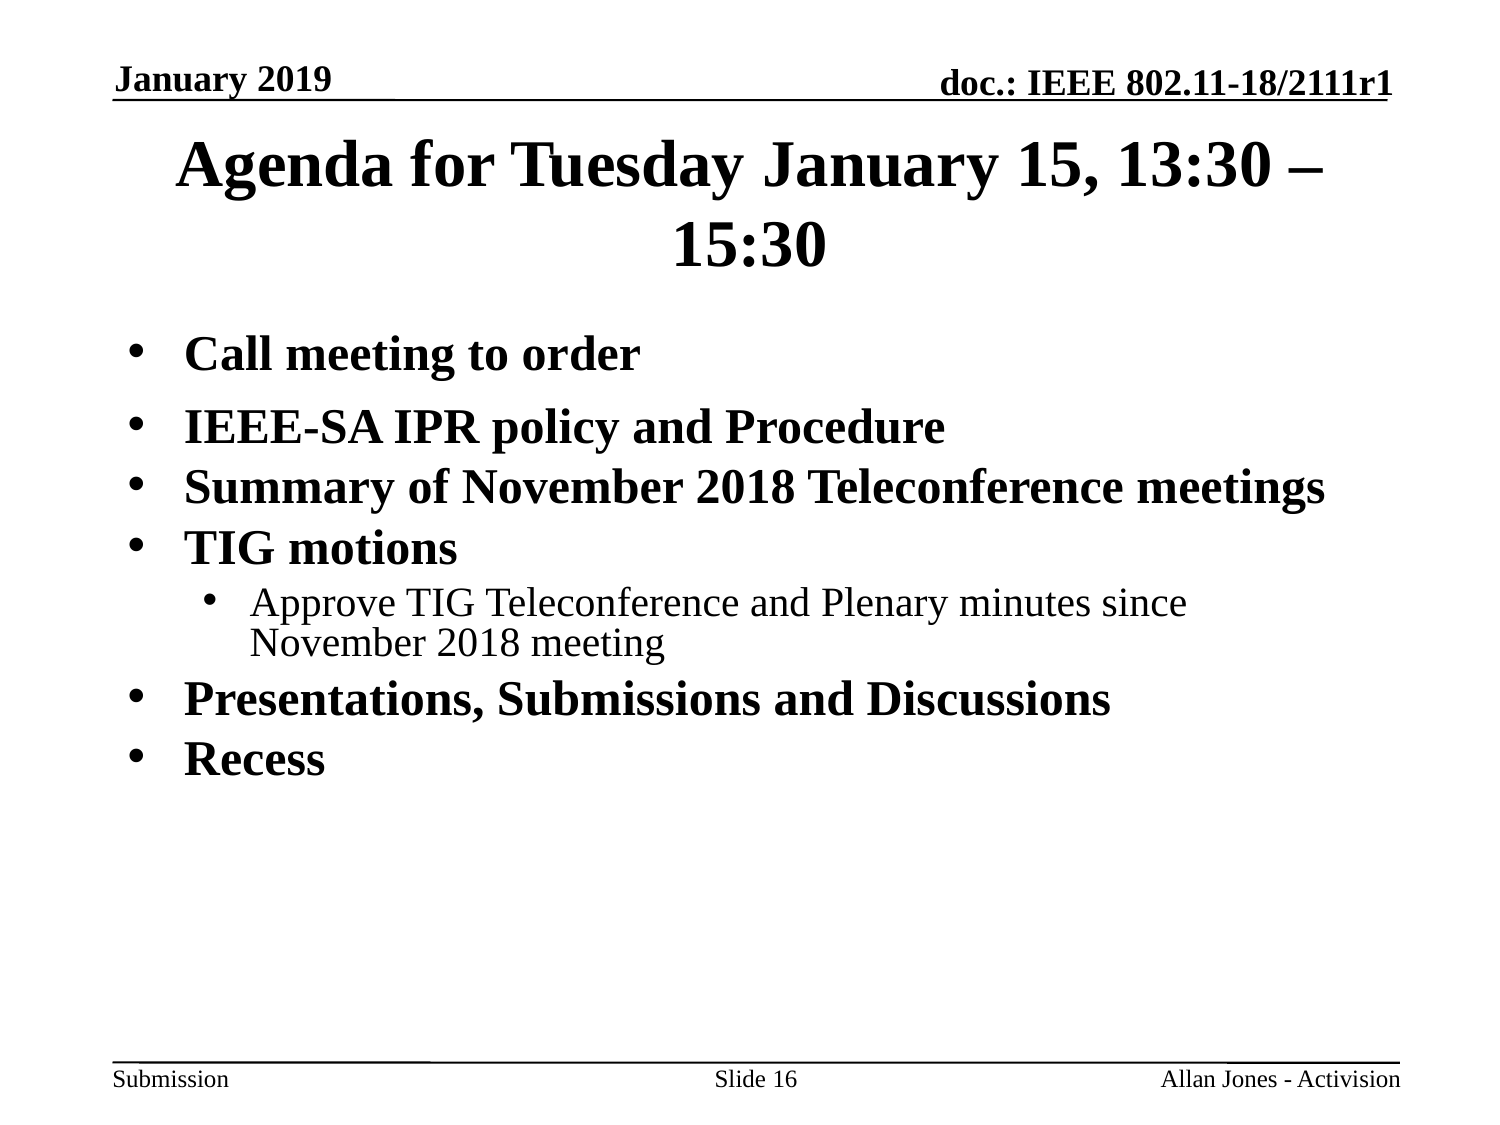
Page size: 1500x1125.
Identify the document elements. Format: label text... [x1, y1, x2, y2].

footer Allan Jones - Activision [902, 1061, 1402, 1093]
slide_number Slide 16 [712, 1061, 800, 1123]
title Agenda for Tuesday January 15, 13:30 – 15:30 [112, 112, 1388, 288]
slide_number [114, 54, 493, 100]
list Call meeting to order IEEE-SA IPR policy and Procedure Summary of November 2018 Teleconference meetings TIG motions Approve TIG Teleconference and Plenary minutes since November 2018 meeting Presentations, Submissions and Discussions Recess [112, 324, 1388, 1000]
